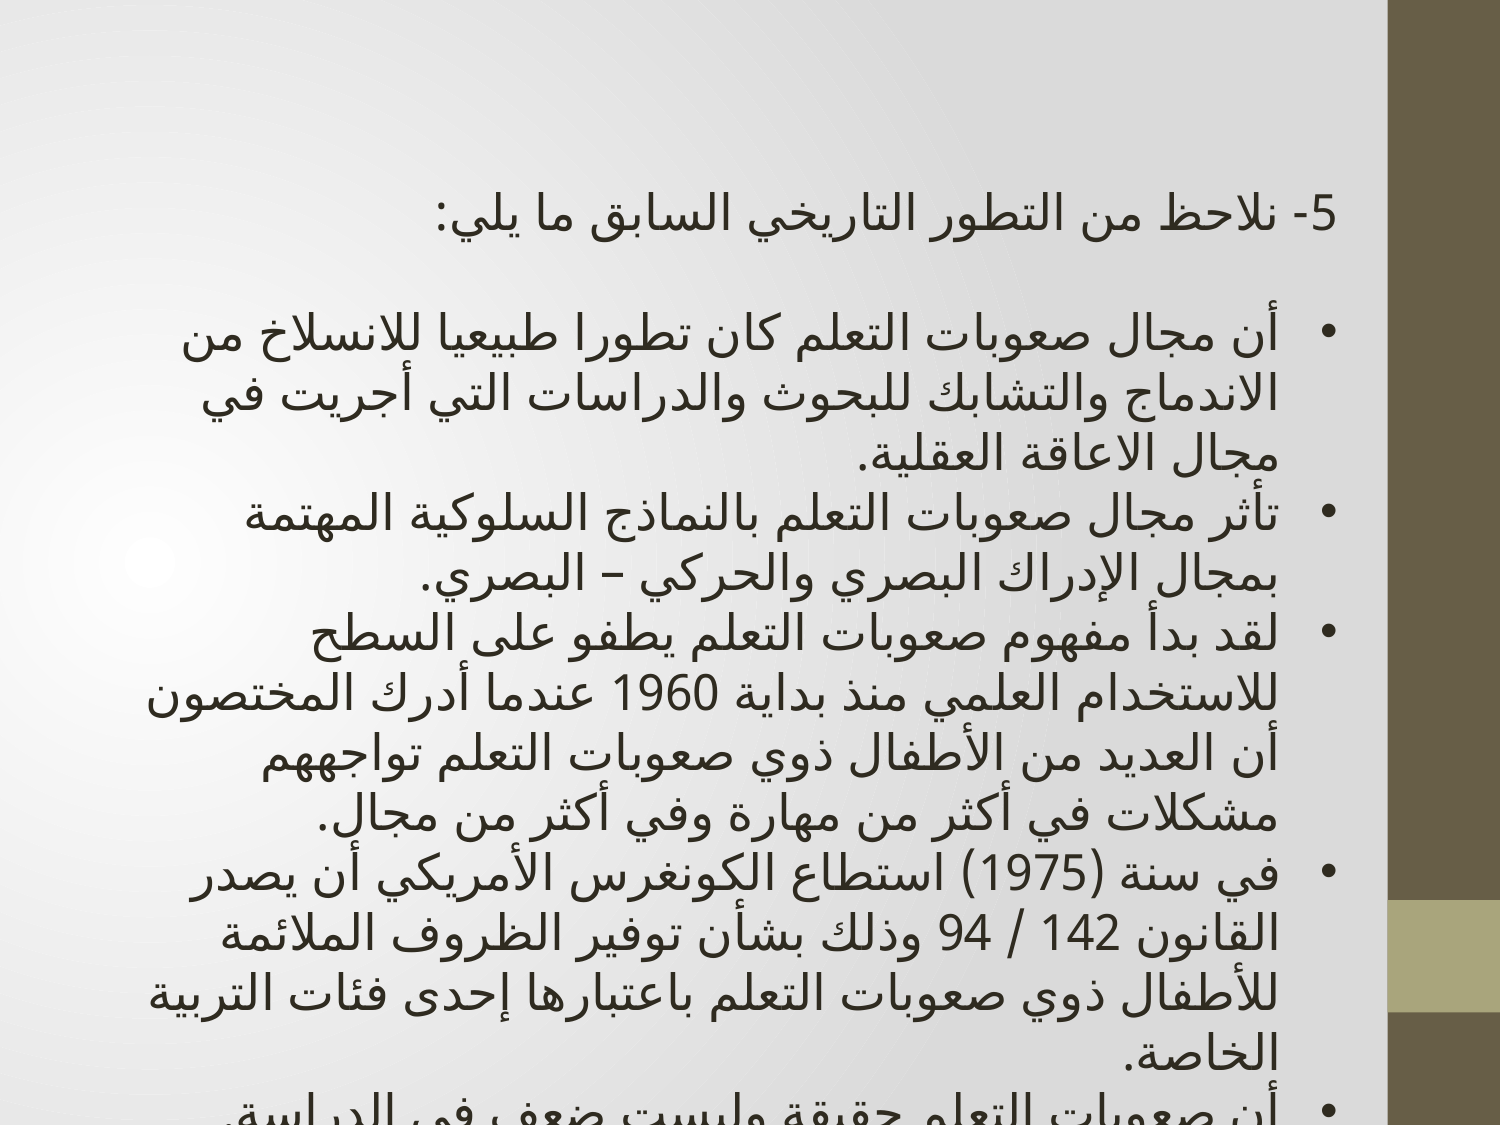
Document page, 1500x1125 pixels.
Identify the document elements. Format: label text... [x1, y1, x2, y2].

text_box 5- نلاحظ من التطور التاريخي السابق ما يلي: أن مجال صعوبات التعلم كان تطورا طبيعيا للانسلاخ من الاندماج والتشابك للبحوث والدراسات التي أجريت في مجال الاعاقة العقلية. تأثر مجال صعوبات التعلم بالنماذج السلوكية المهتمة بمجال الإدراك البصري والحركي – البصري. لقد بدأ مفهوم صعوبات التعلم يطفو على السطح للاستخدام العلمي منذ بداية 1960 عندما أدرك المختصون أن العديد من الأطفال ذوي صعوبات التعلم تواجههم مشكلات في أكثر من مهارة وفي أكثر من مجال. في سنة (1975) استطاع الكونغرس الأمريكي أن يصدر القانون 142 / 94 وذلك بشأن توفير الظروف الملائمة للأطفال ذوي صعوبات التعلم باعتبارها إحدى فئات التربية الخاصة. أن صعوبات التعلم حقيقة وليست ضعف في الدراسة. [100, 172, 1353, 1125]
